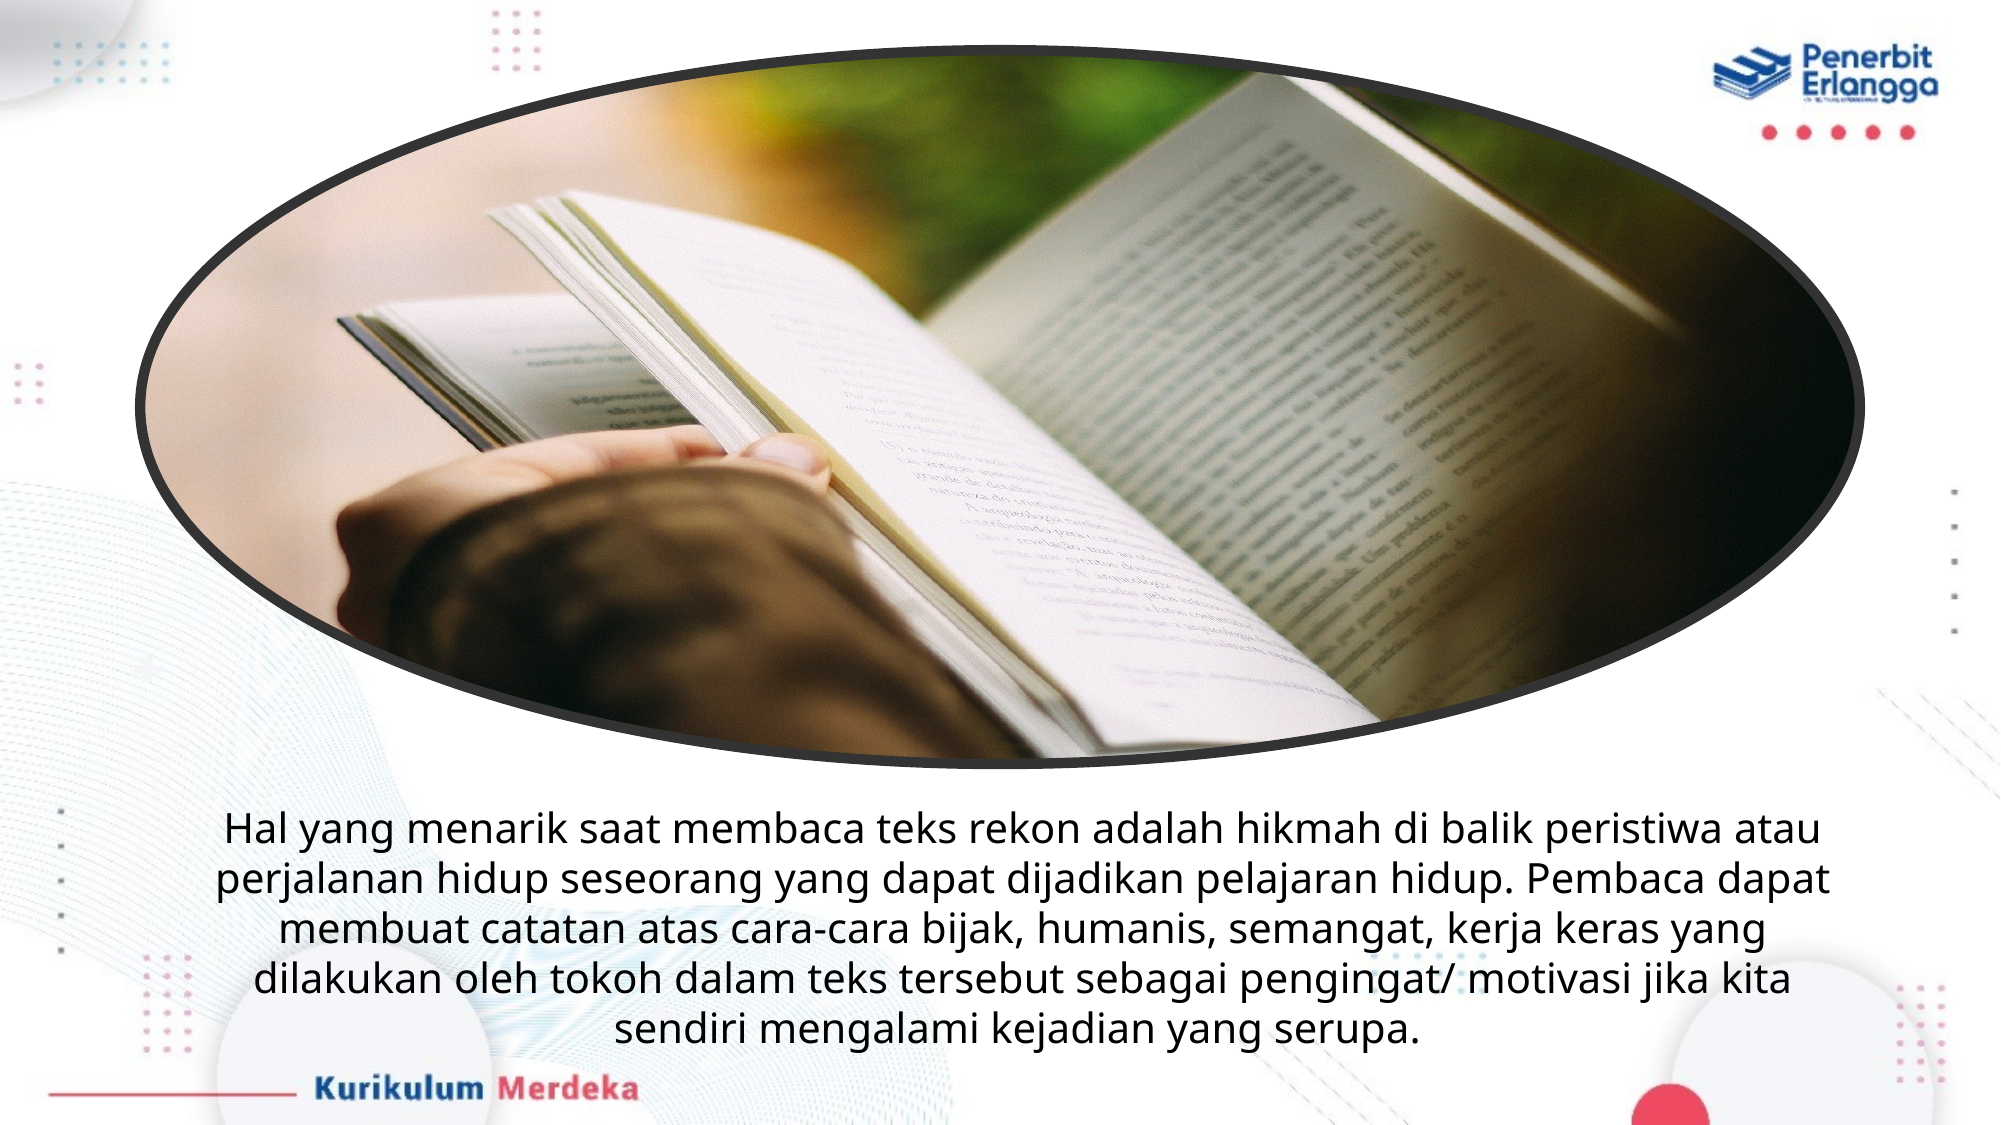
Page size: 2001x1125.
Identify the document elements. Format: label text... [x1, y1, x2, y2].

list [140, 50, 1860, 764]
picture [0, 0, 2001, 1125]
text_box Hal yang menarik saat membaca teks rekon adalah hikmah di balik peristiwa atau perjalanan hidup seseorang yang dapat dijadikan pelajaran hidup. Pembaca dapat membuat catatan atas cara-cara bijak, humanis, semangat, kerja keras yang dilakukan oleh tokoh dalam teks tersebut sebagai pengingat/ motivasi jika kita sendiri mengalami kejadian yang serupa. [185, 794, 1860, 1060]
